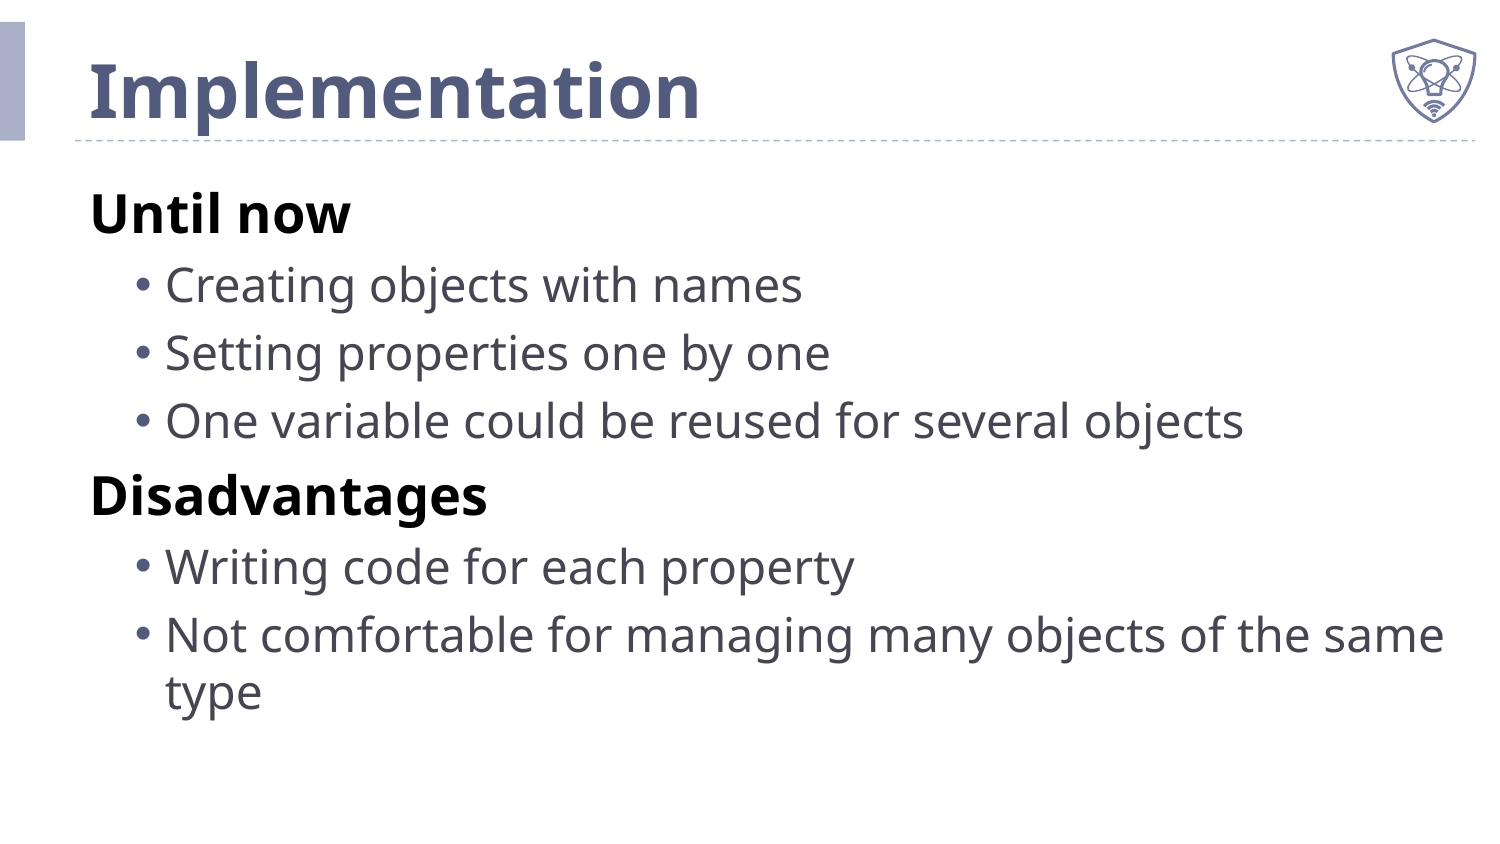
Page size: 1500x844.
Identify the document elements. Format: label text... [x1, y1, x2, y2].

title Implementation [75, 18, 1475, 141]
list Until now Creating objects with names Setting properties one by one One variable could be reused for several objects Disadvantages Writing code for each property Not comfortable for managing many objects of the same type [75, 171, 1475, 835]
